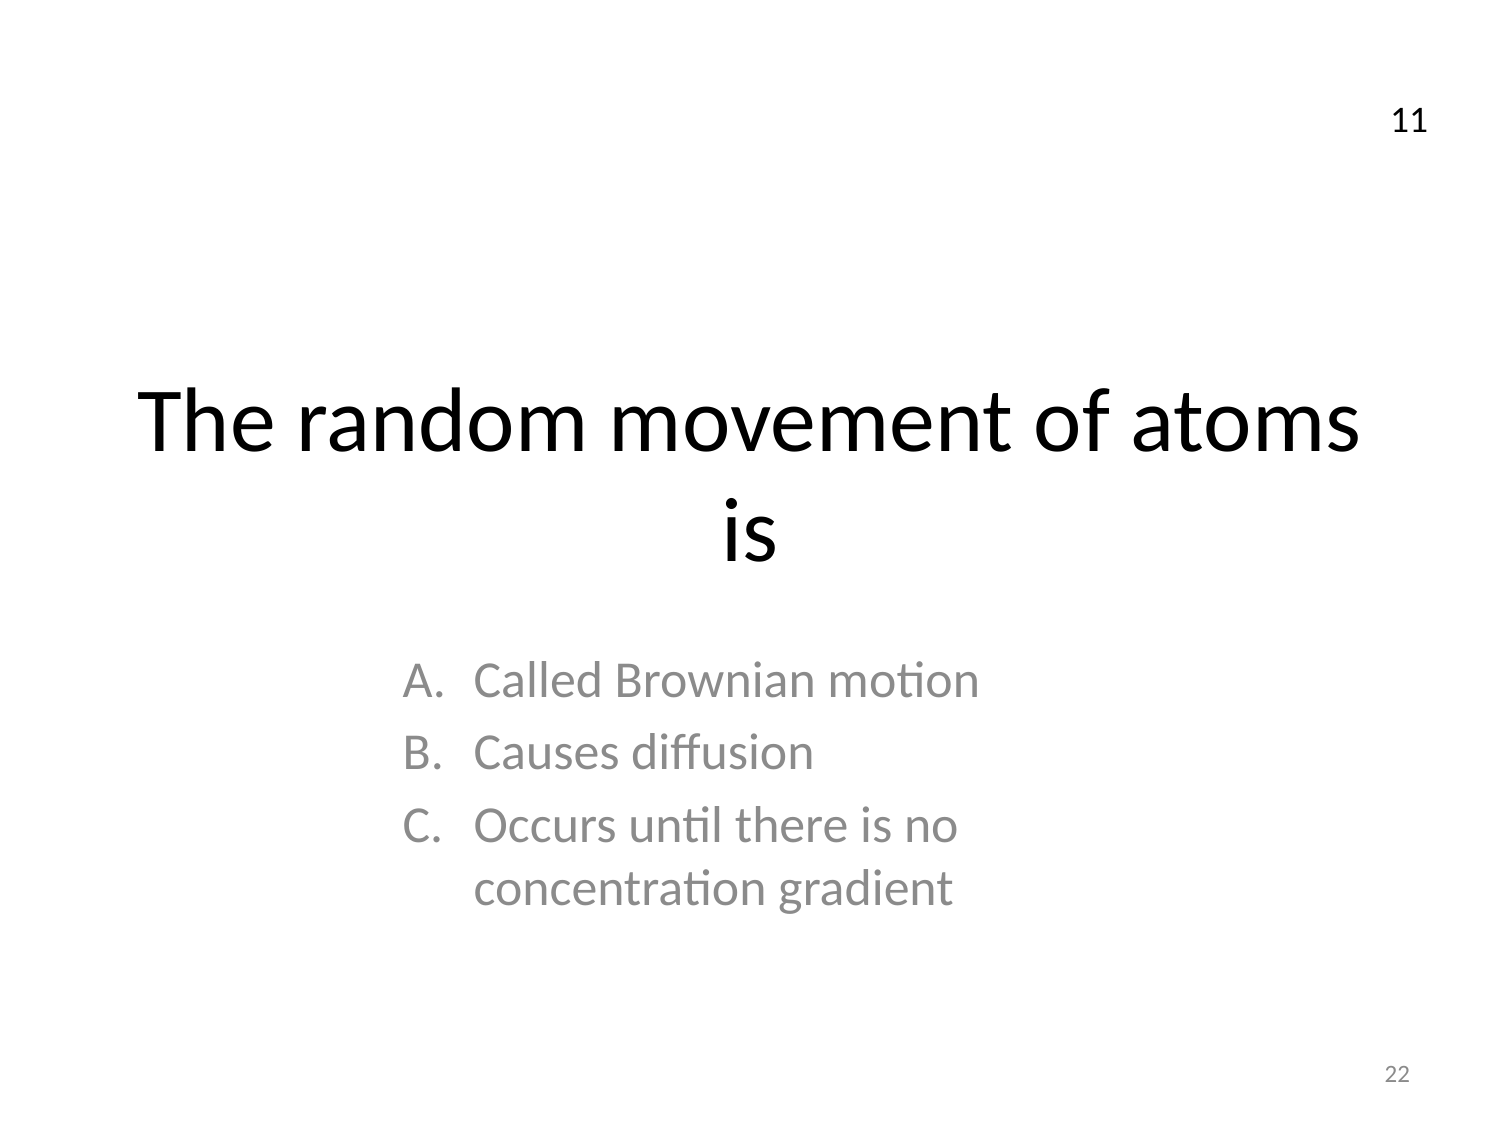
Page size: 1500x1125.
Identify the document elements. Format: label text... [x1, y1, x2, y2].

text_box 11 [1375, 87, 1444, 148]
slide_number 22 [1074, 1042, 1425, 1103]
subtitle Called Brownian motion Causes diffusion Occurs until there is no concentration gradient [387, 637, 1275, 925]
title The random movement of atoms is [112, 349, 1388, 591]
